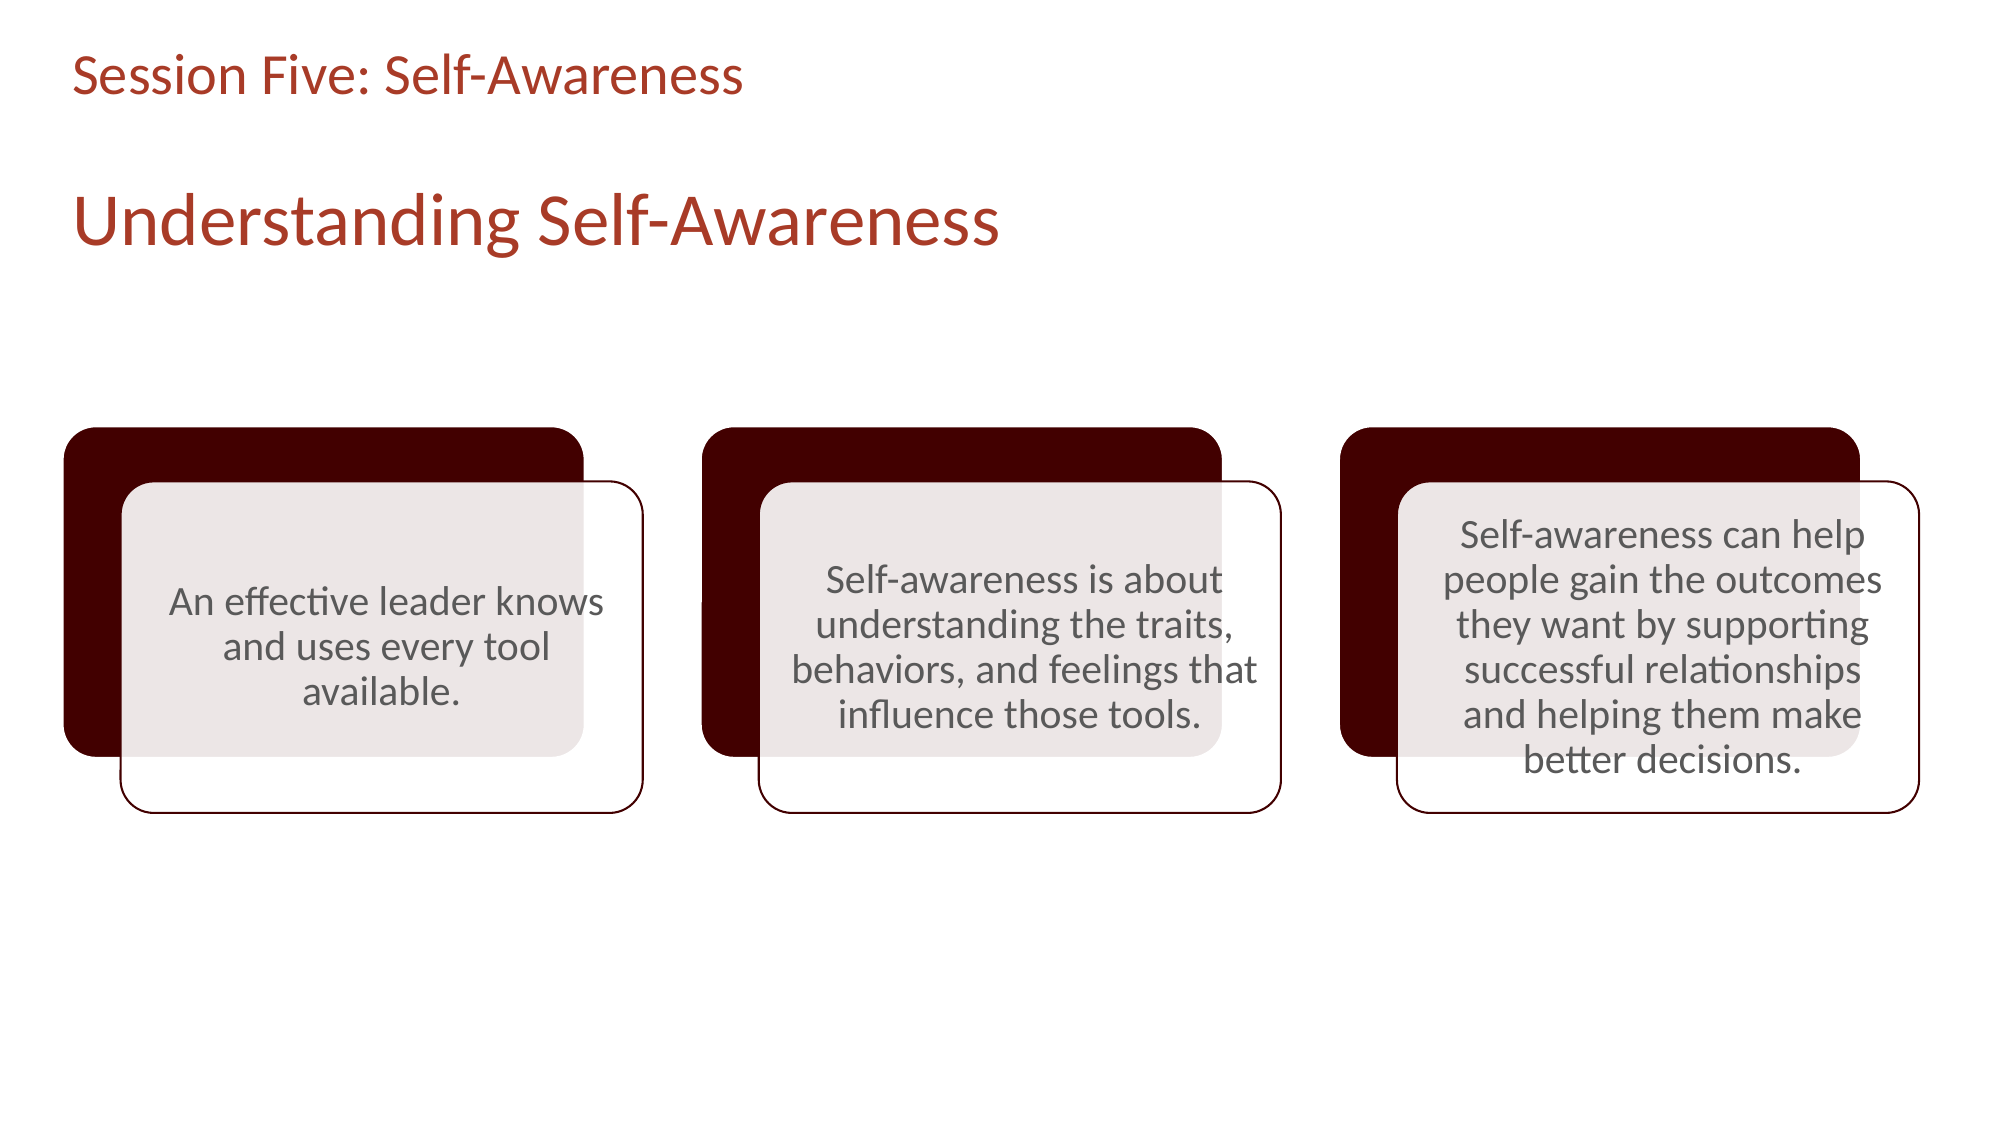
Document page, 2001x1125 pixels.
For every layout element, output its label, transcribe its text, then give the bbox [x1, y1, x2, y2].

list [62, 345, 1920, 894]
title Session Five: Self-Awareness [57, 36, 1934, 124]
list Understanding Self-Awareness [57, 172, 1934, 270]
